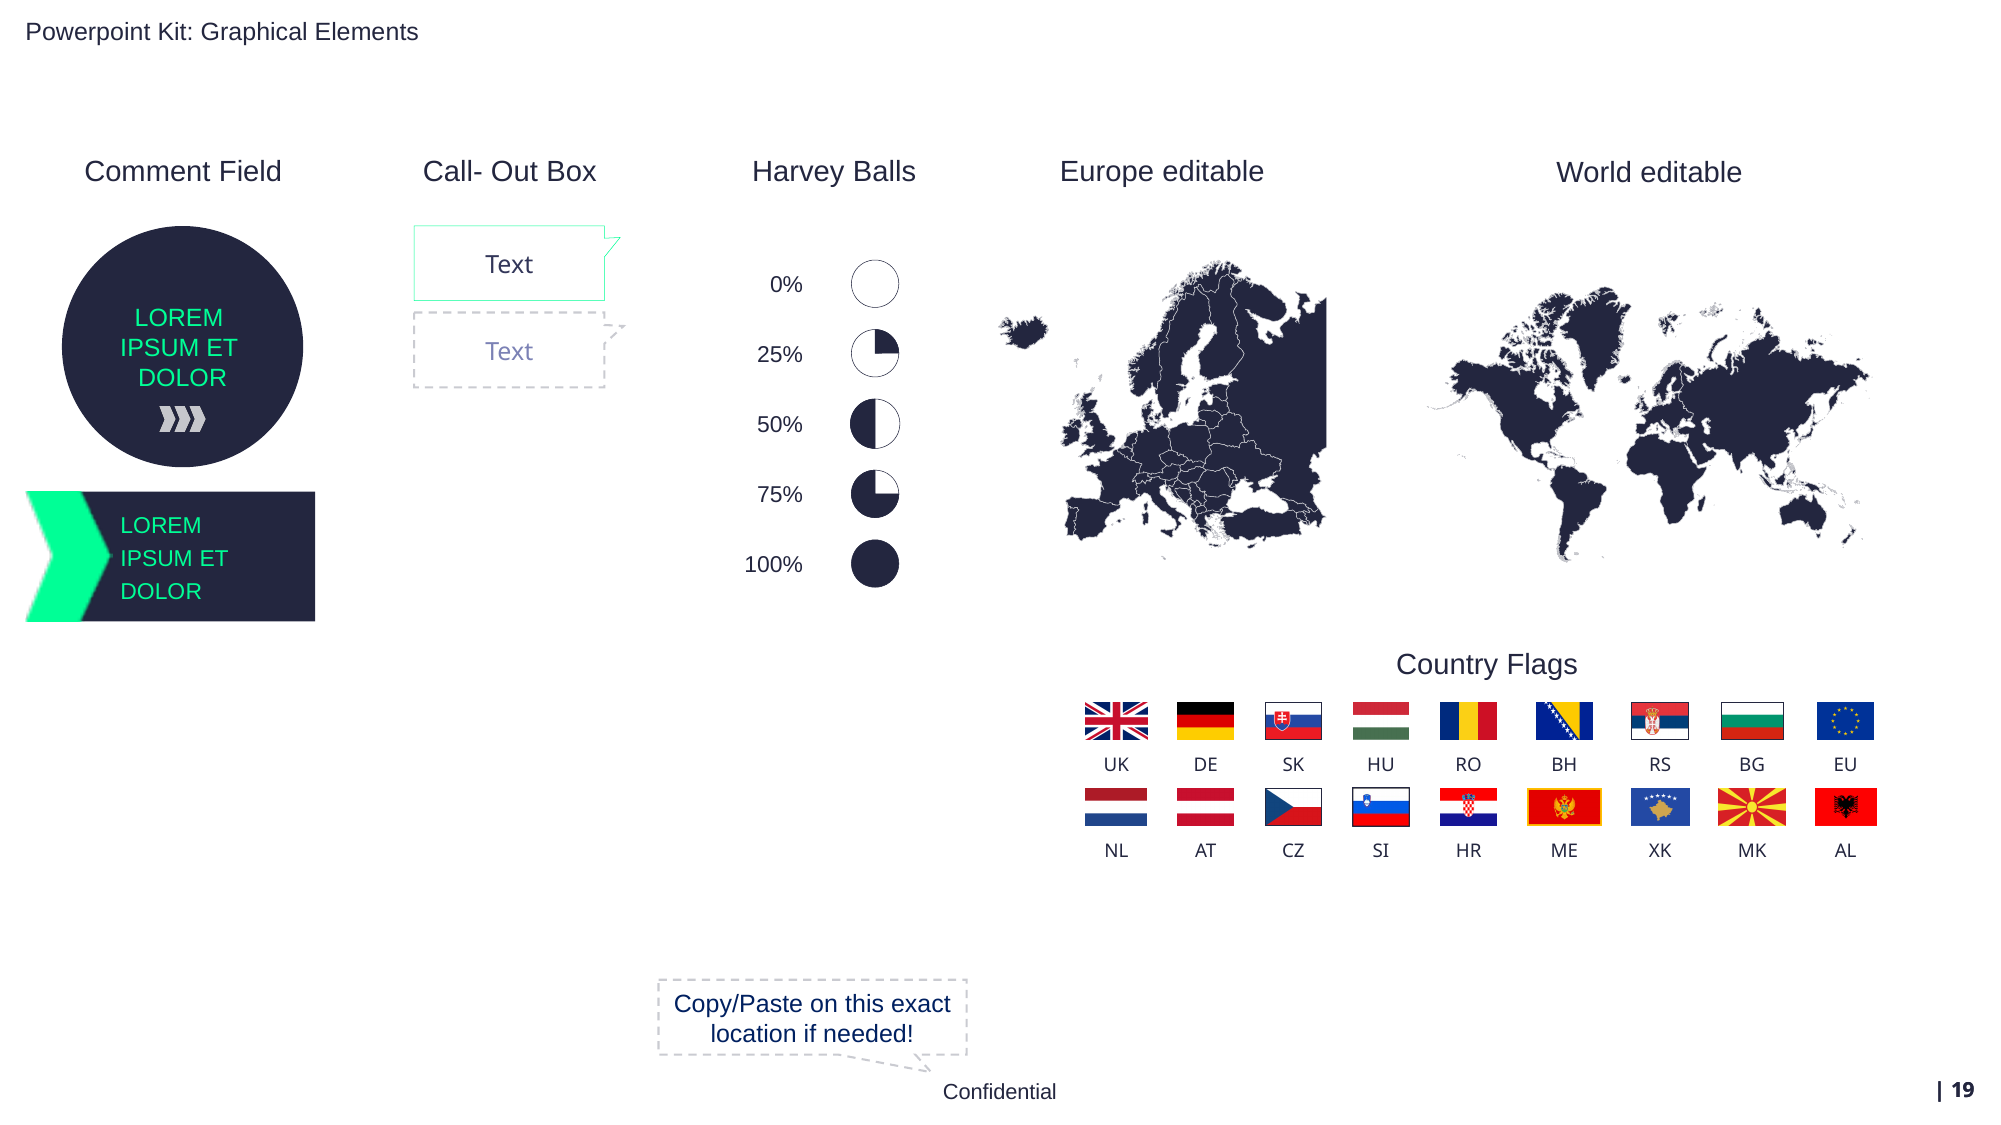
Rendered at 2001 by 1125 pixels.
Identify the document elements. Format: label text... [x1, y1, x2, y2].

text_box Copy/Paste on this exact location if needed! [656, 978, 969, 1074]
picture [1630, 702, 1690, 741]
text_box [850, 328, 900, 378]
text_box Country Flags [1011, 644, 1963, 680]
text_box Europe editable [1044, 152, 1281, 188]
picture [1817, 702, 1874, 741]
text_box [849, 258, 901, 310]
picture [1264, 702, 1322, 741]
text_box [1086, 744, 1876, 870]
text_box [849, 398, 901, 449]
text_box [24, 487, 342, 623]
text_box Comment Field [65, 152, 302, 188]
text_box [850, 469, 900, 519]
picture [1440, 702, 1497, 741]
picture [1535, 702, 1593, 741]
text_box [1426, 286, 1873, 563]
text_box Confidential [896, 1070, 1104, 1112]
picture [1177, 702, 1235, 741]
text_box Harvey Balls [716, 152, 953, 188]
picture [1720, 702, 1784, 741]
text_box World editable [1369, 153, 1930, 189]
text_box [687, 265, 819, 582]
picture [1084, 702, 1148, 741]
text_box [849, 538, 901, 589]
text_box Call- Out Box [391, 152, 629, 188]
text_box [997, 259, 1327, 560]
picture [1352, 702, 1410, 741]
text_box Text [412, 310, 628, 389]
list Powerpoint Kit: Graphical Elements [25, 19, 1226, 47]
text_box Text [412, 224, 624, 303]
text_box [54, 225, 311, 468]
